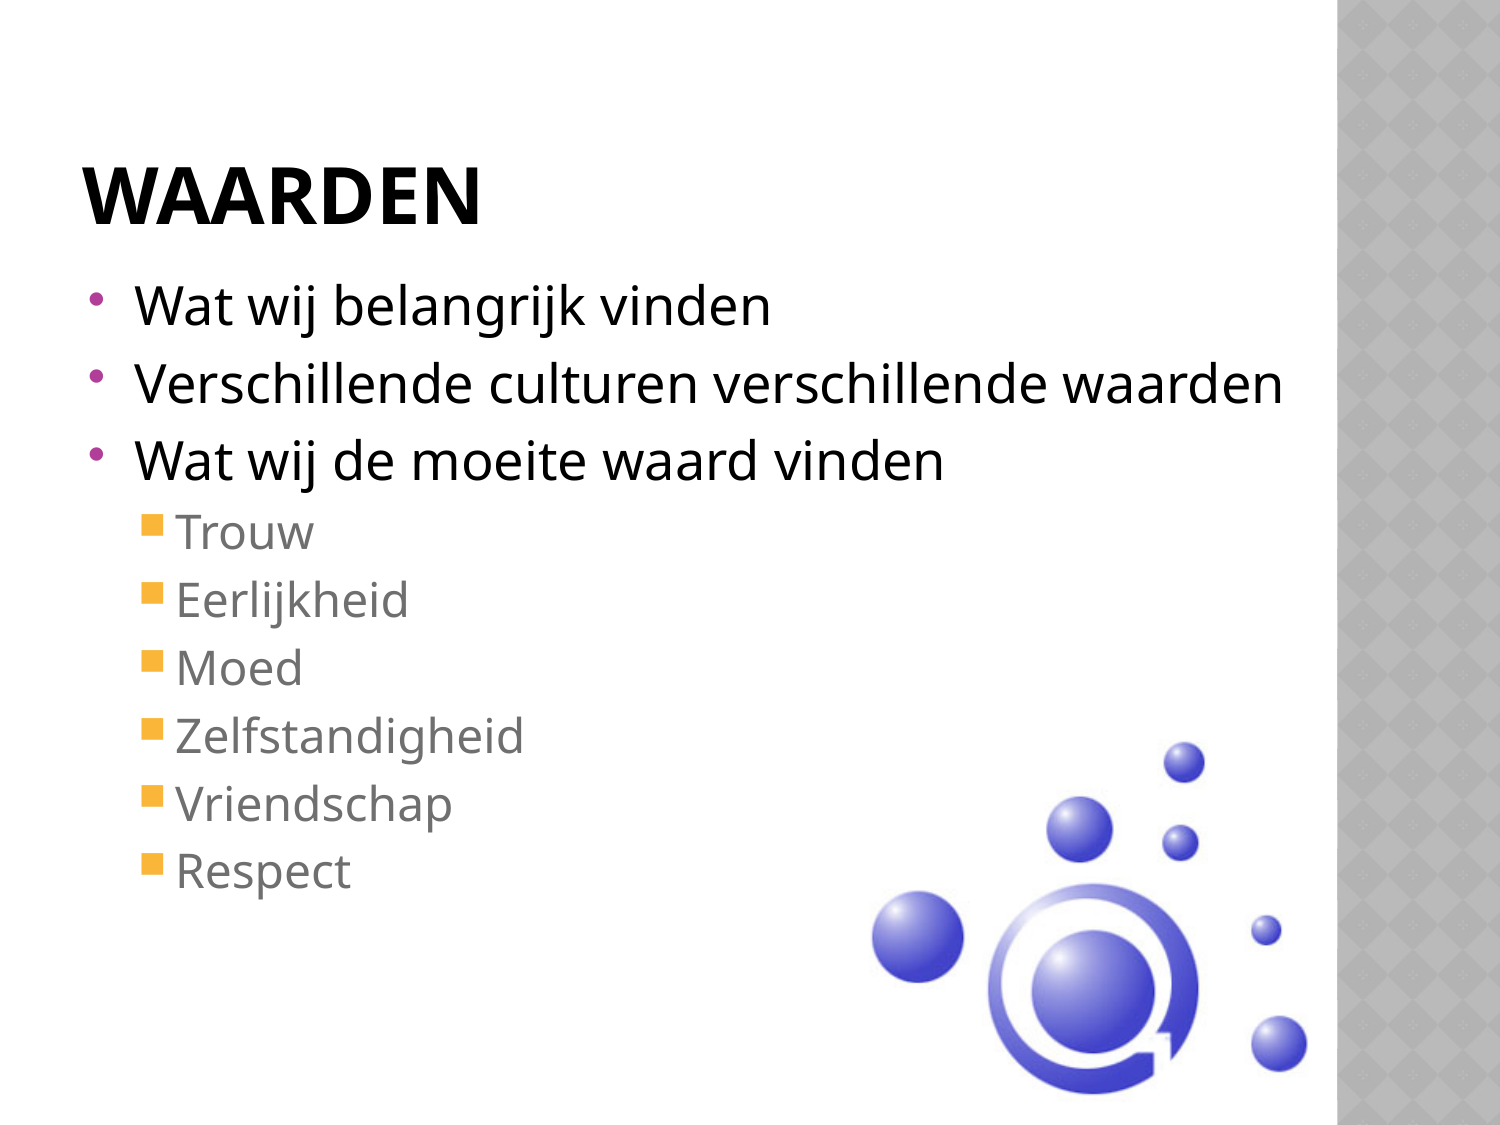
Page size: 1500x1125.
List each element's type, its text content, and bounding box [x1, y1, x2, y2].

list Wat wij belangrijk vinden Verschillende culturen verschillende waarden Wat wij de moeite waard vinden Trouw Eerlijkheid Moed Zelfstandigheid Vriendschap Respect [75, 264, 1483, 1059]
picture [832, 739, 1330, 1125]
title waarden [75, 52, 1263, 240]
